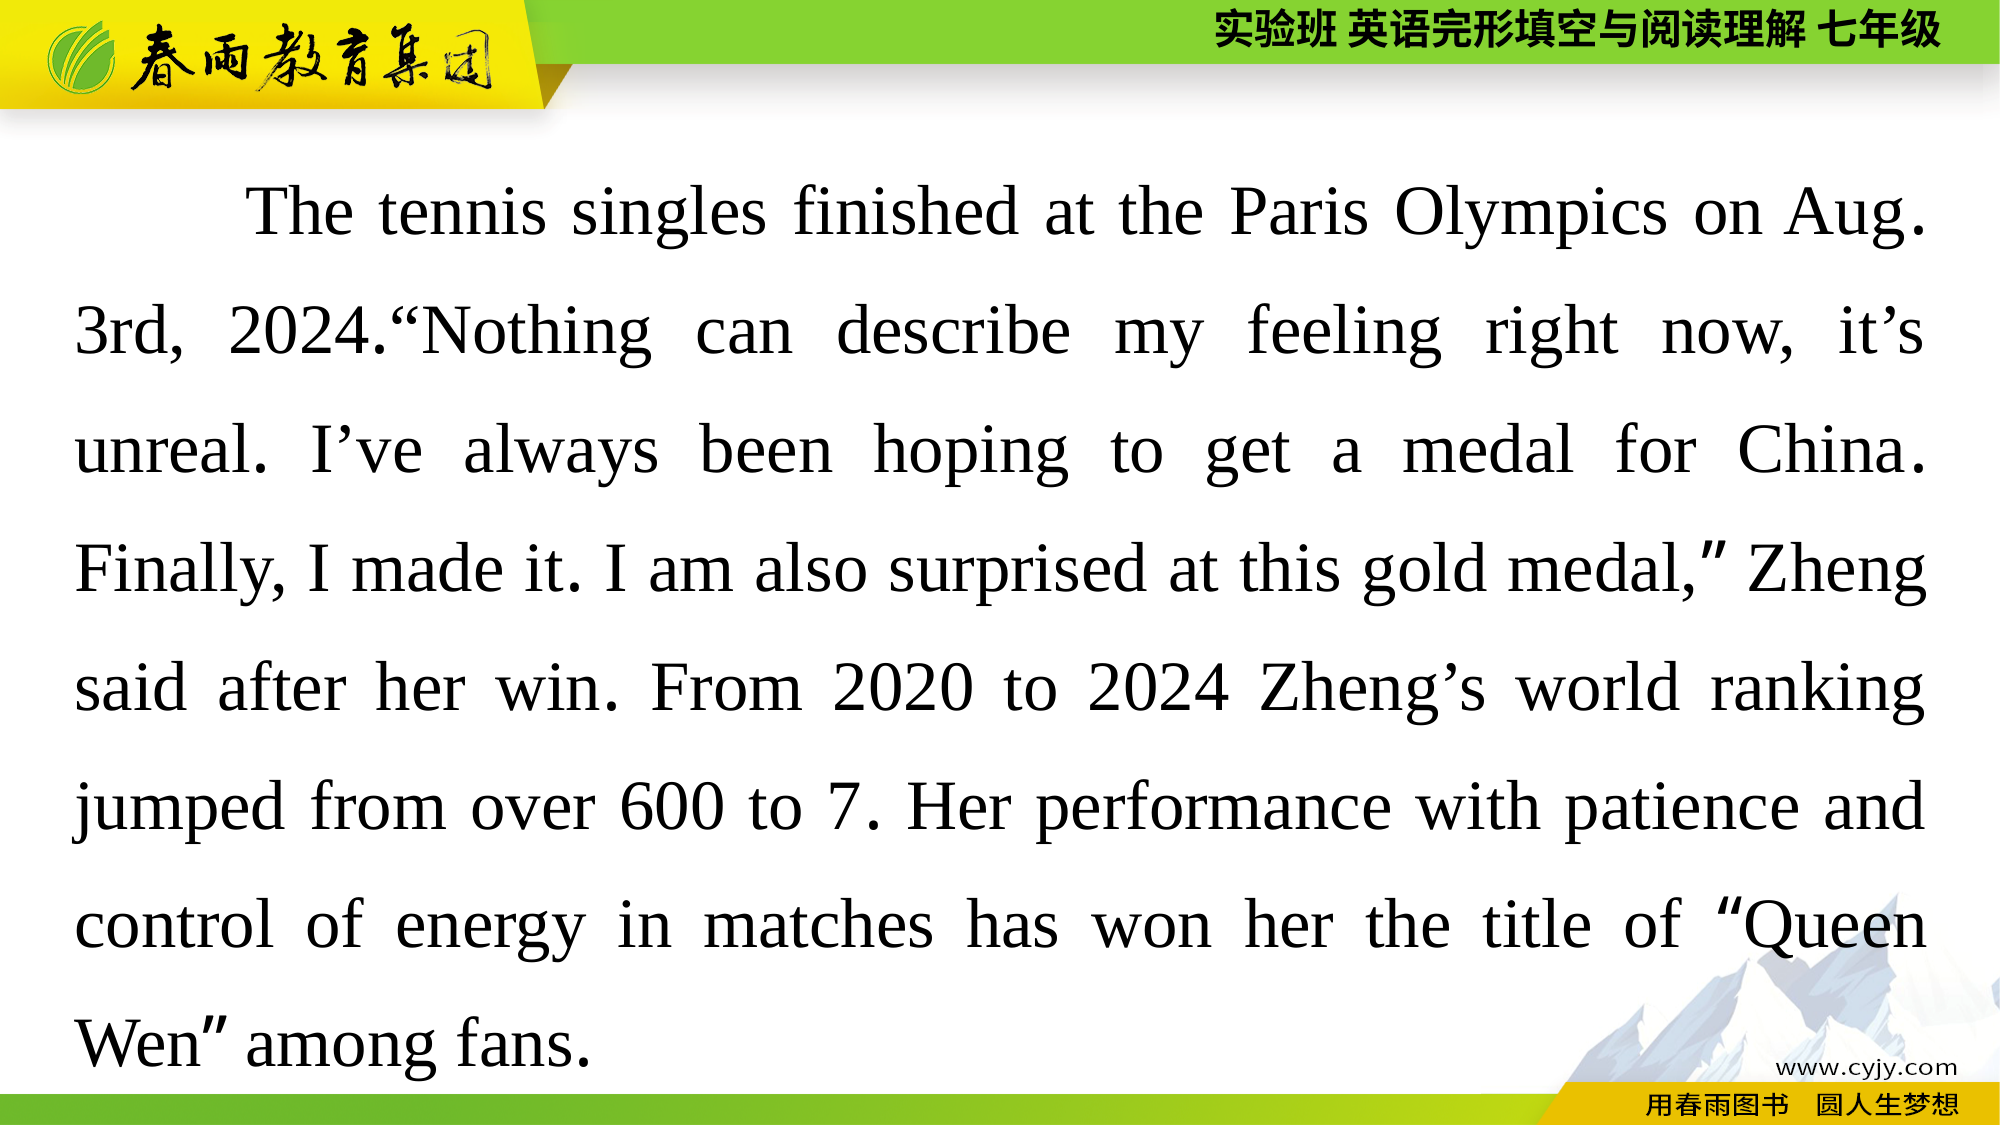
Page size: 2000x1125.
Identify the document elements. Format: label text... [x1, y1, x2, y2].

picture [0, 0, 2000, 1125]
list The tennis singles finished at the Paris Olympics on Aug. 3rd, 2024.“Nothing can describe my feeling right now, it’s unreal. I’ve always been hoping to get a medal for China. Finally, I made it. I am also surprised at this gold medal,” Zheng said after her win. From 2020 to 2024 Zheng’s world ranking jumped from over 600 to 7. Her performance with patience and control of energy in matches has won her the title of “Queen Wen” among fans. [59, 122, 1944, 1085]
